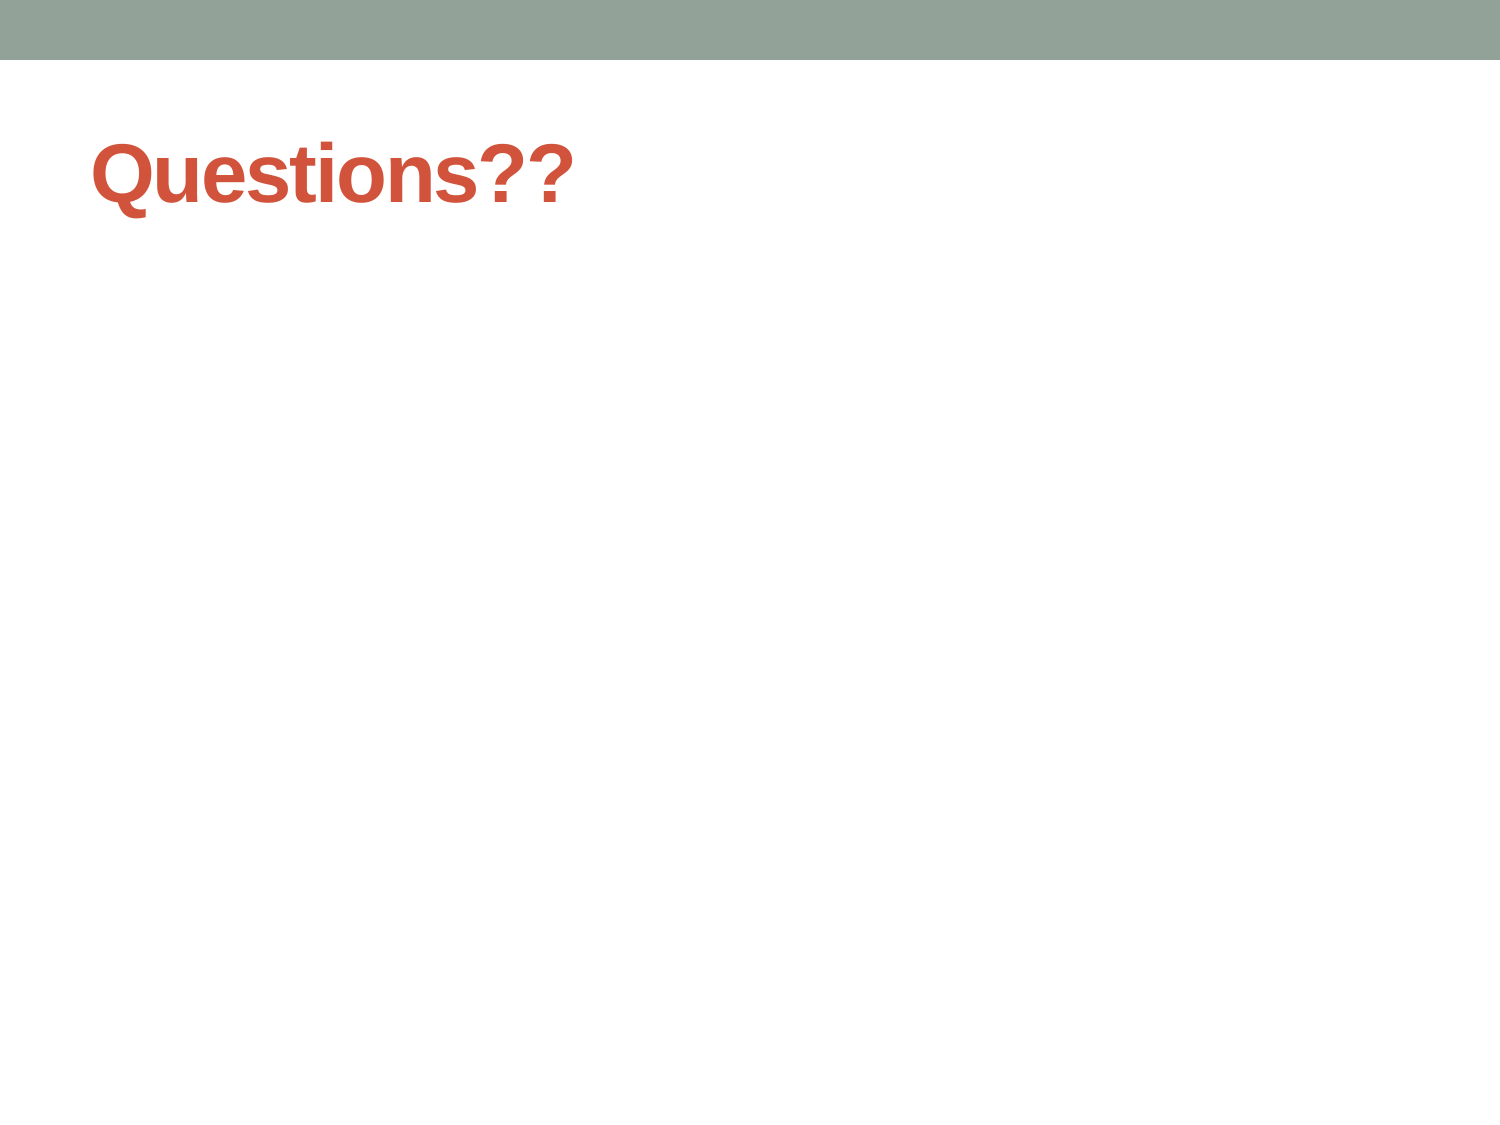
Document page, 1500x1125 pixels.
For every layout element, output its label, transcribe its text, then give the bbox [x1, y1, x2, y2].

title Questions?? [75, 87, 1425, 250]
